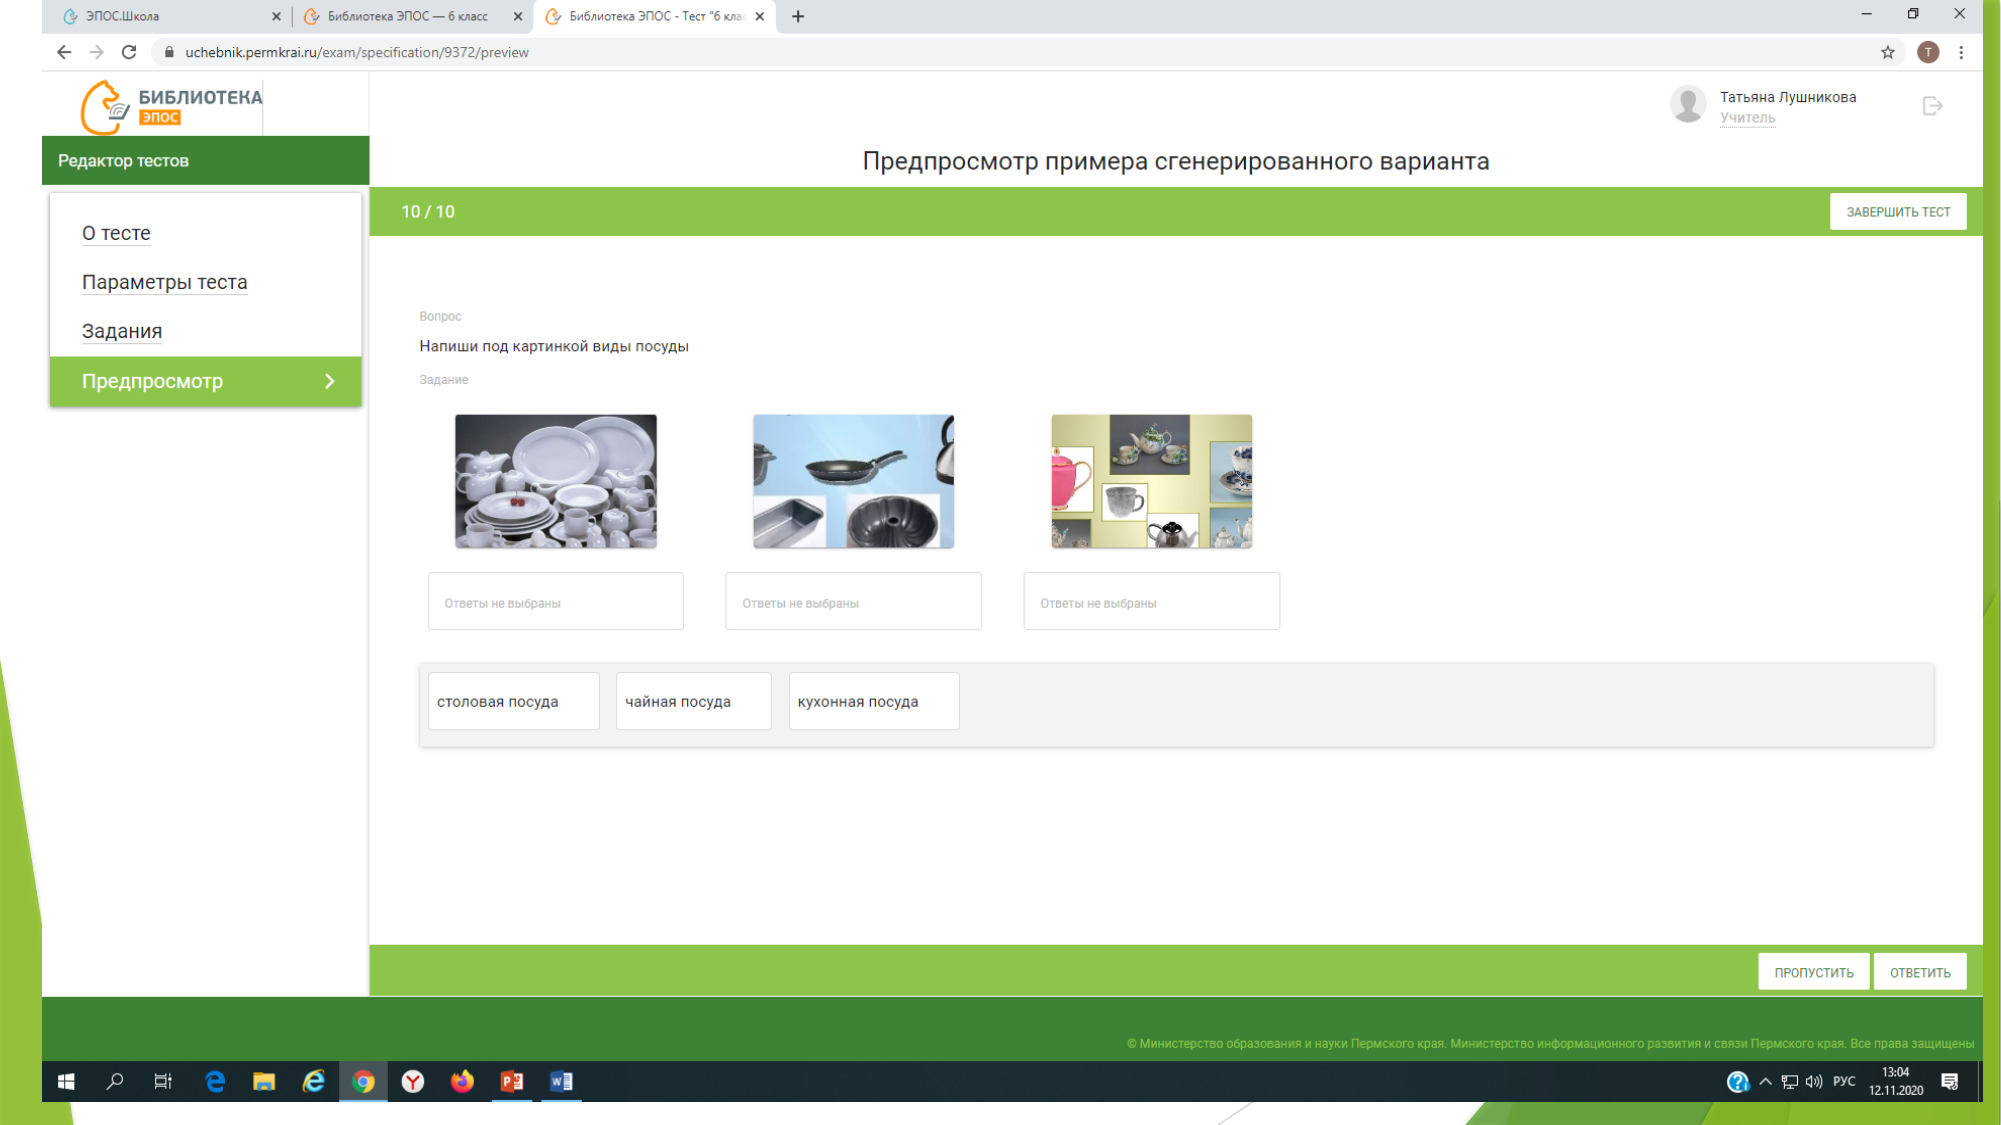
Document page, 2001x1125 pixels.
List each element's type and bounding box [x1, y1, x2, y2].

list [42, 0, 1983, 1102]
